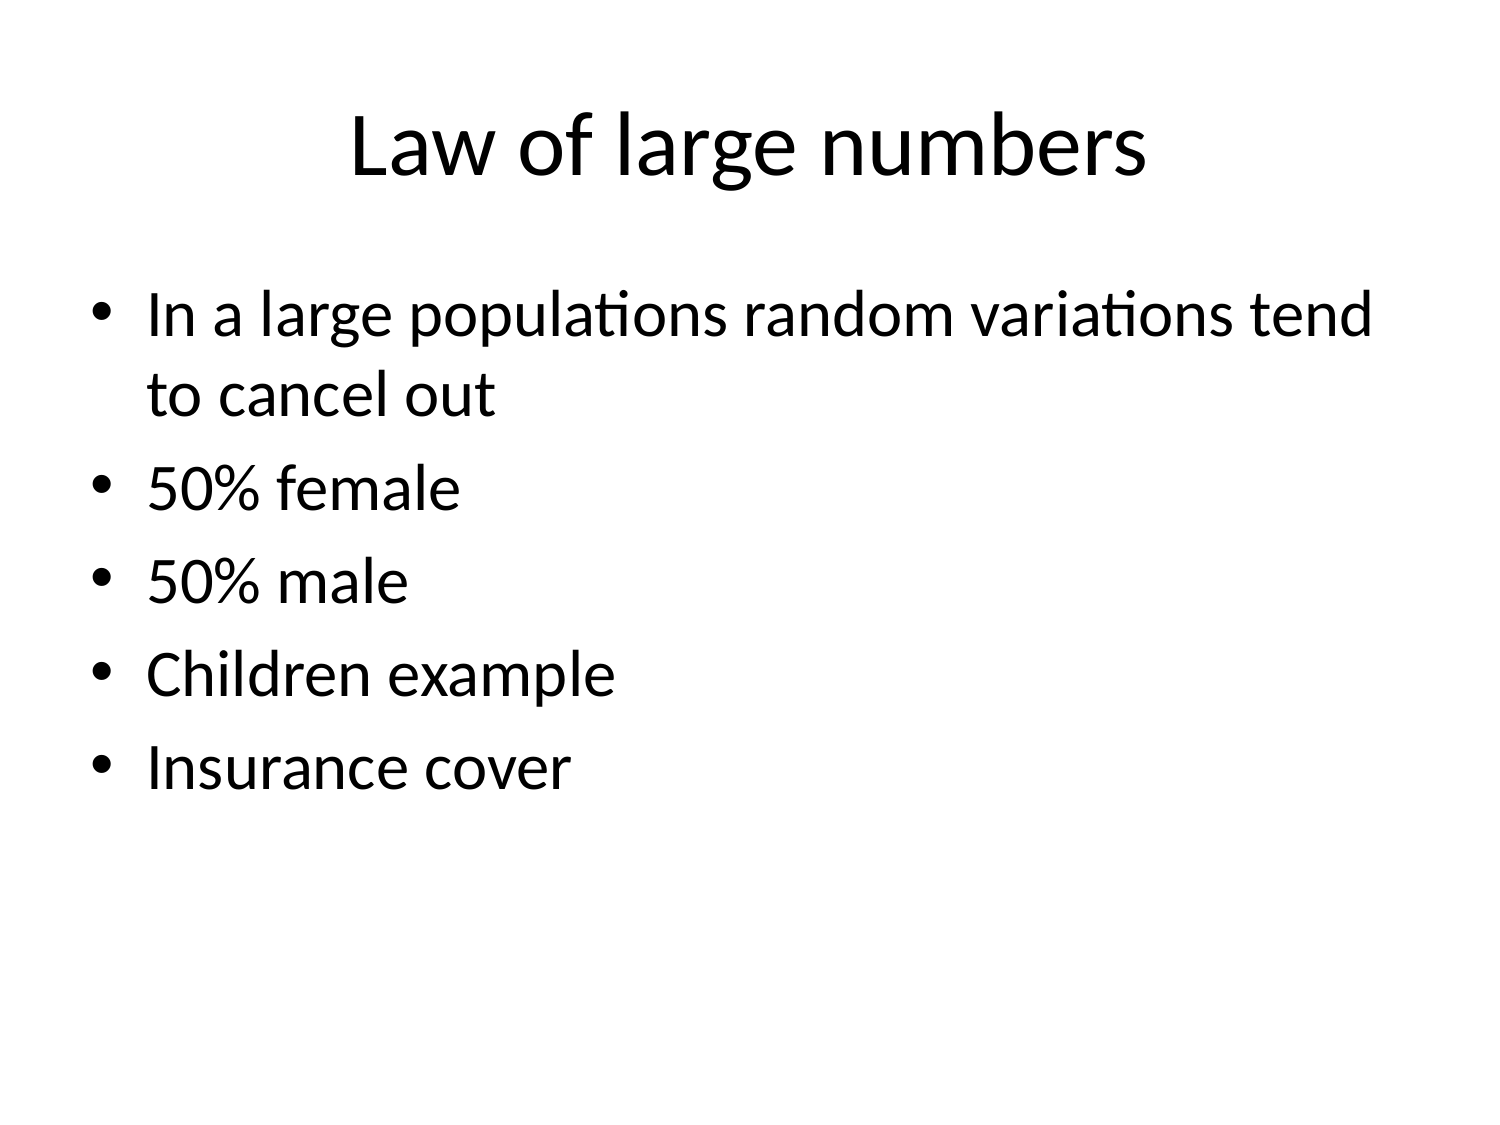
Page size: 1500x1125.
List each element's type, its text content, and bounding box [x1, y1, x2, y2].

title Law of large numbers [75, 45, 1425, 233]
list In a large populations random variations tend to cancel out 50% female 50% male Children example Insurance cover [75, 262, 1425, 1005]
